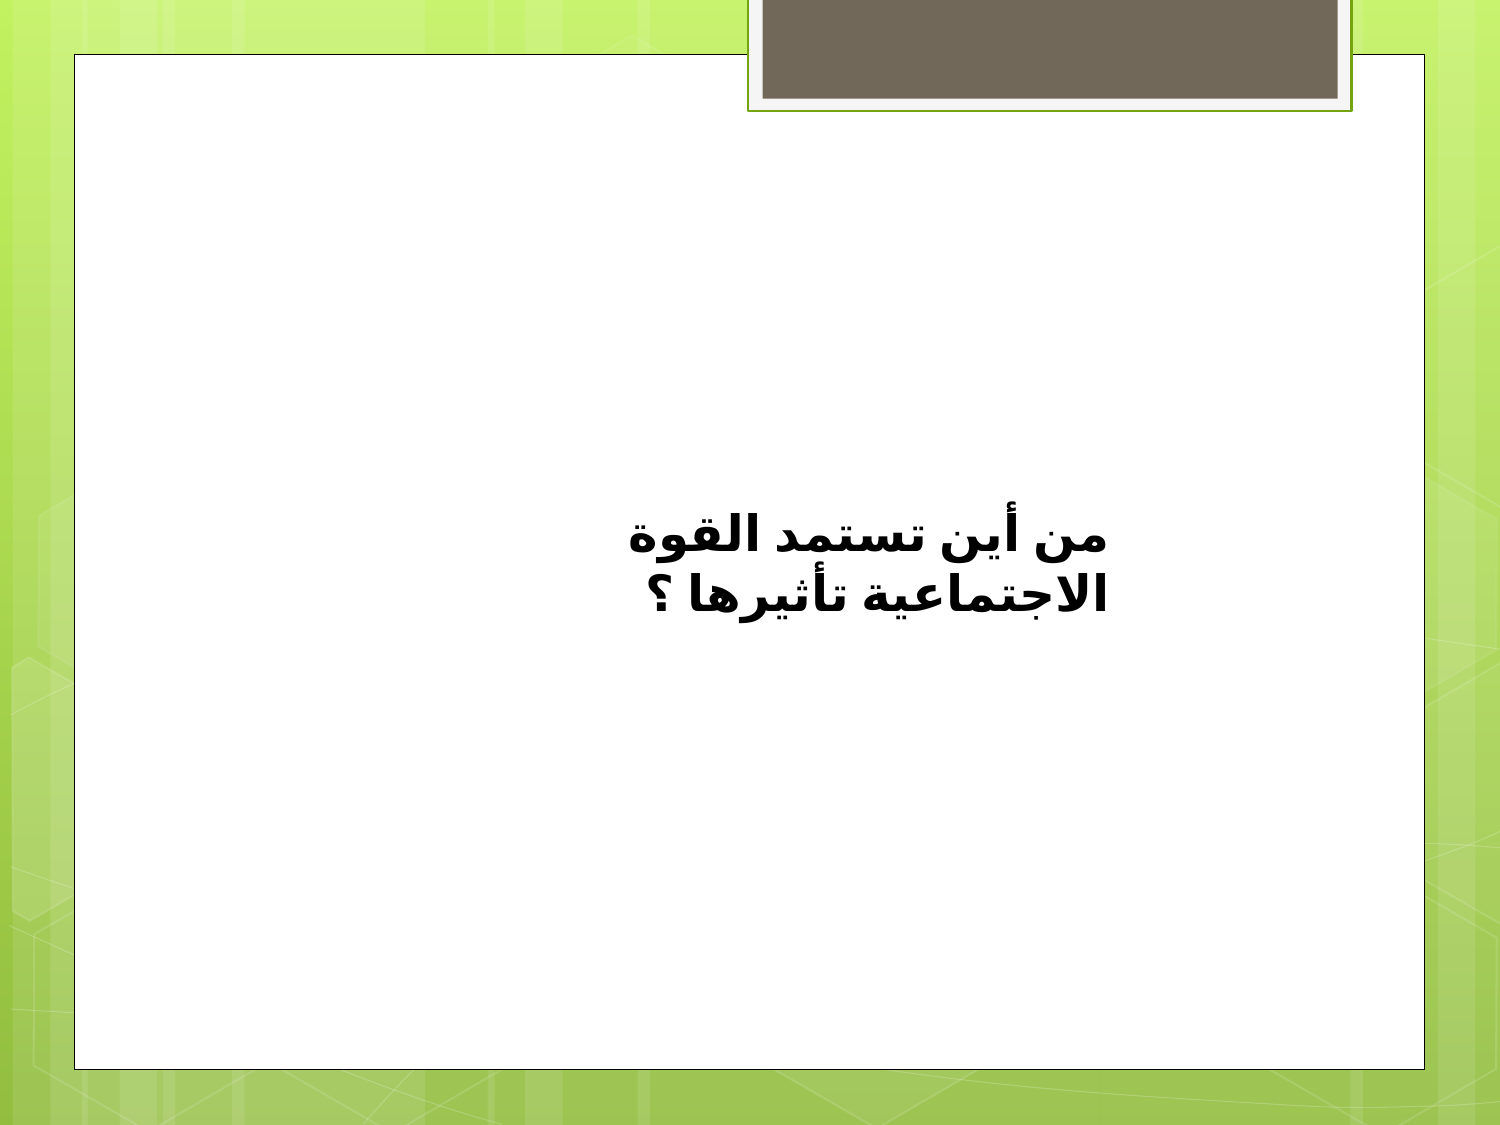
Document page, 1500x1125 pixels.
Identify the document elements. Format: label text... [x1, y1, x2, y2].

text_box من أين تستمد القوة الاجتماعية تأثيرها ؟ [374, 494, 1125, 629]
